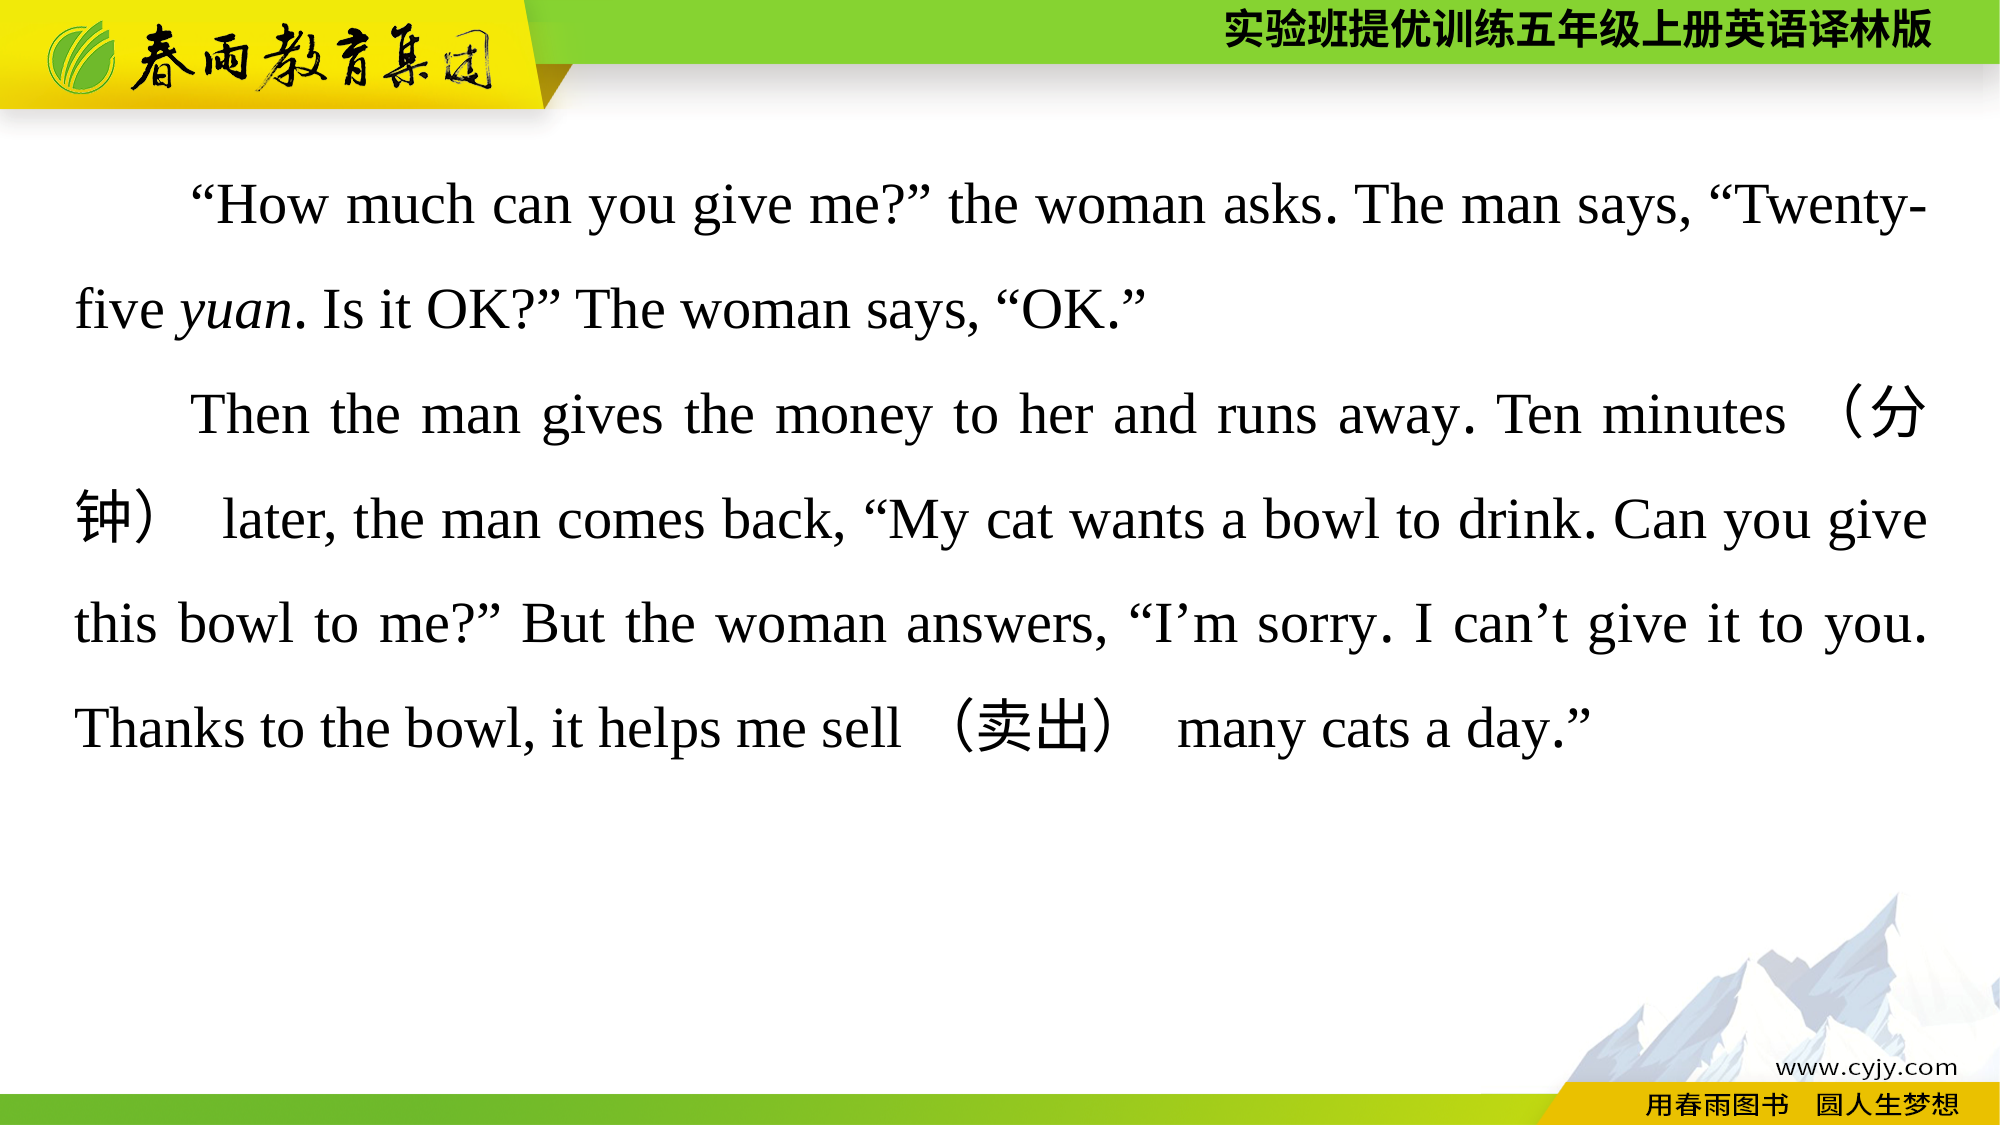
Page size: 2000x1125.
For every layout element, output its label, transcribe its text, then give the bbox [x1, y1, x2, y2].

picture [0, 0, 2000, 1125]
list “How much can you give me?” the woman asks. The man says, “Twenty-five yuan. Is it OK?” The woman says, “OK.” Then the man gives the money to her and runs away. Ten minutes（分钟） later, the man comes back, “My cat wants a bowl to drink. Can you give this bowl to me?” But the woman answers, “I’m sorry. I can’t give it to you. Thanks to the bowl, it helps me sell（卖出） many cats a day.” [59, 122, 1944, 774]
